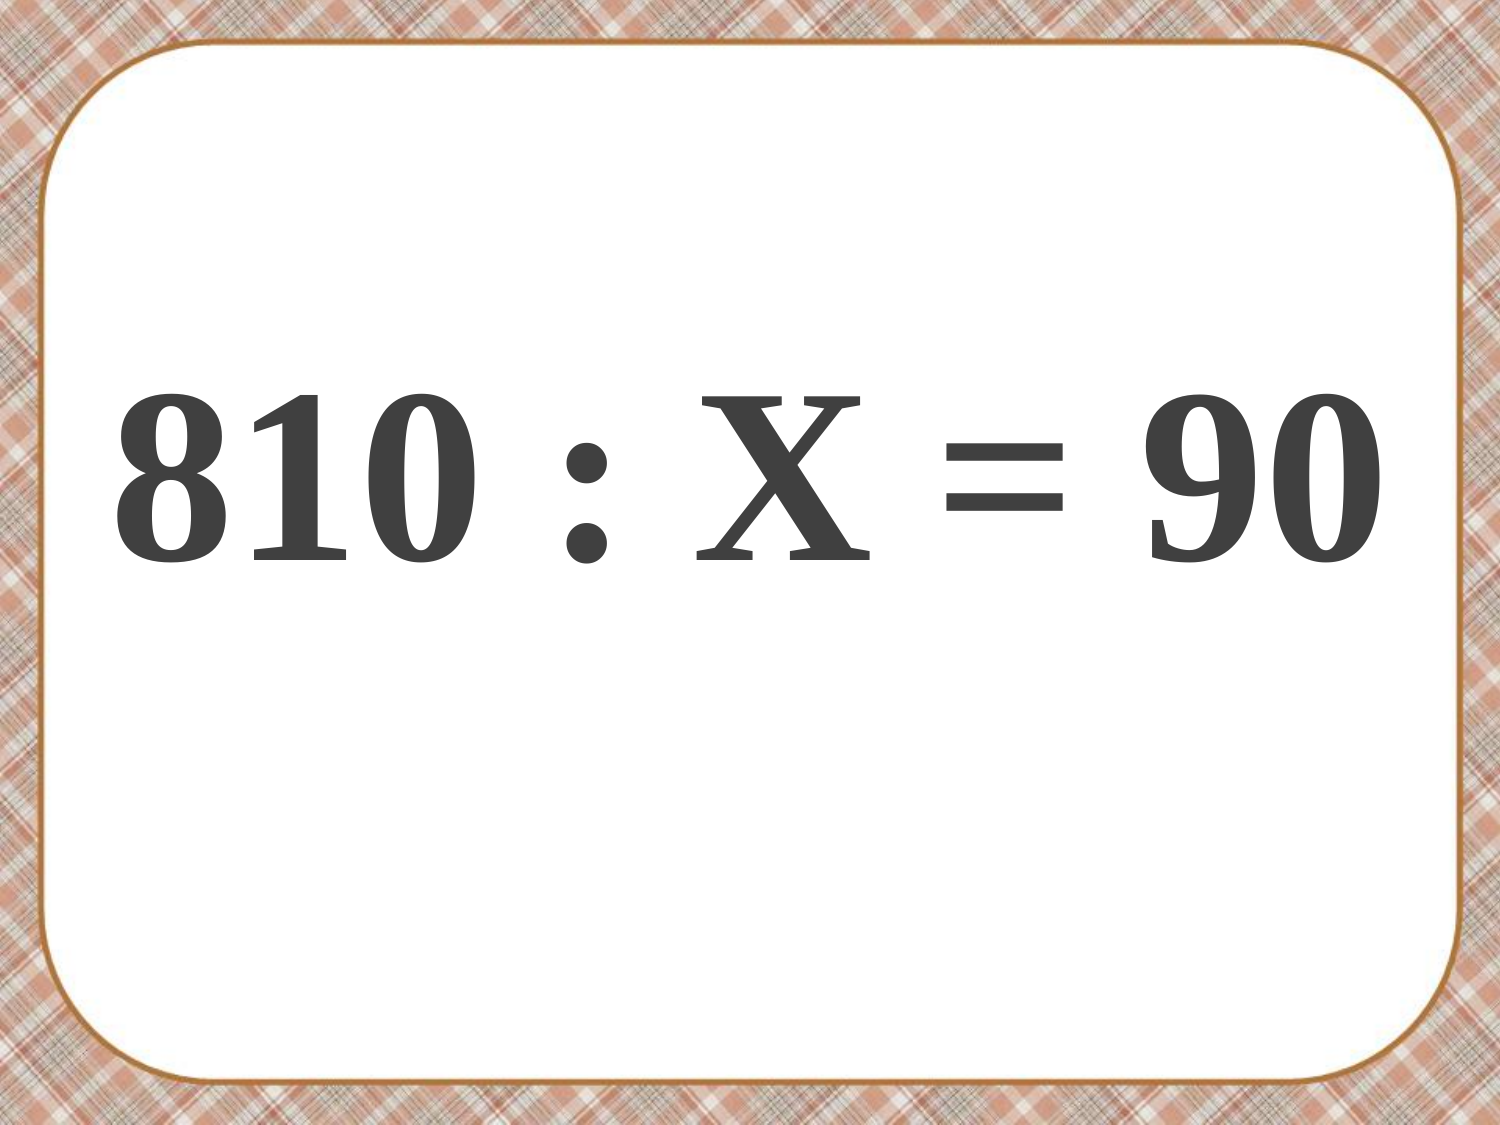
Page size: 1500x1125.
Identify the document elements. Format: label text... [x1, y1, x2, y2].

text_box 810 : Х = 90 [76, 302, 1424, 918]
picture [0, 0, 1500, 1125]
